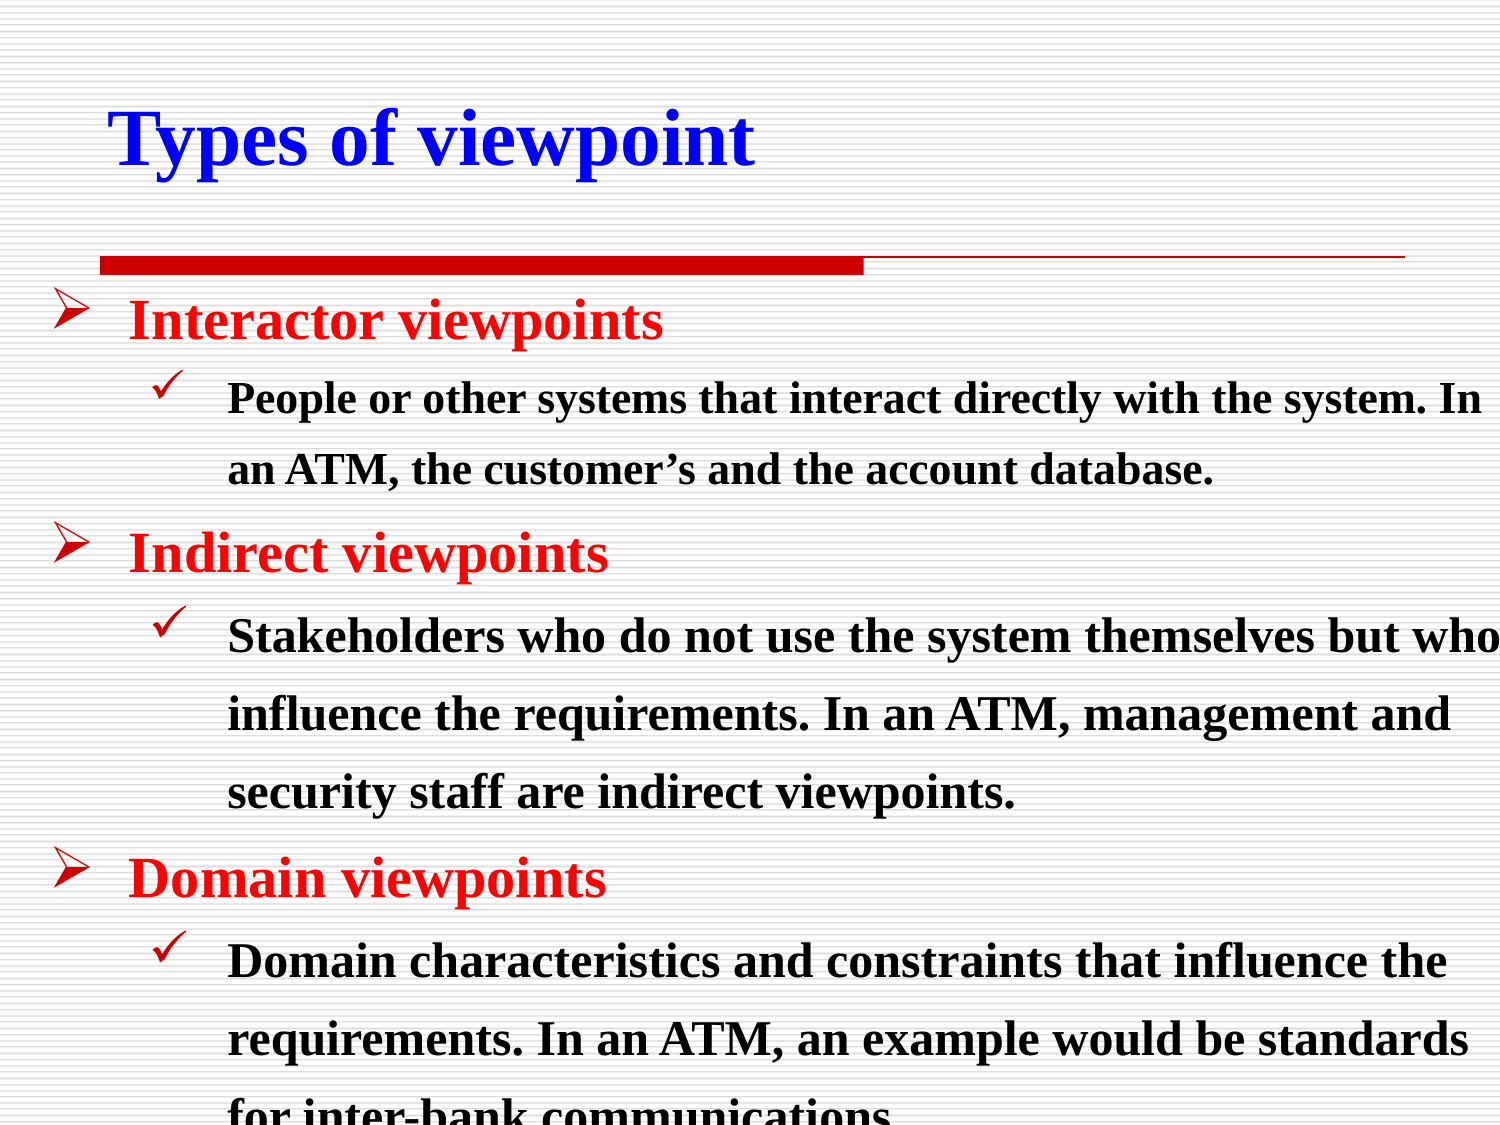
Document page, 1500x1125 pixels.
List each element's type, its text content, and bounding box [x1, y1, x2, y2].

text_box Interactor viewpoints People or other systems that interact directly with the system. In an ATM, the customer’s and the account database. Indirect viewpoints Stakeholders who do not use the system themselves but who influence the requirements. In an ATM, management and security staff are indirect viewpoints. Domain viewpoints Domain characteristics and constraints that influence the requirements. In an ATM, an example would be standards for inter-bank communications. [33, 252, 1500, 1125]
text_box Types of viewpoint [92, 38, 1374, 189]
picture [0, 0, 1500, 1125]
